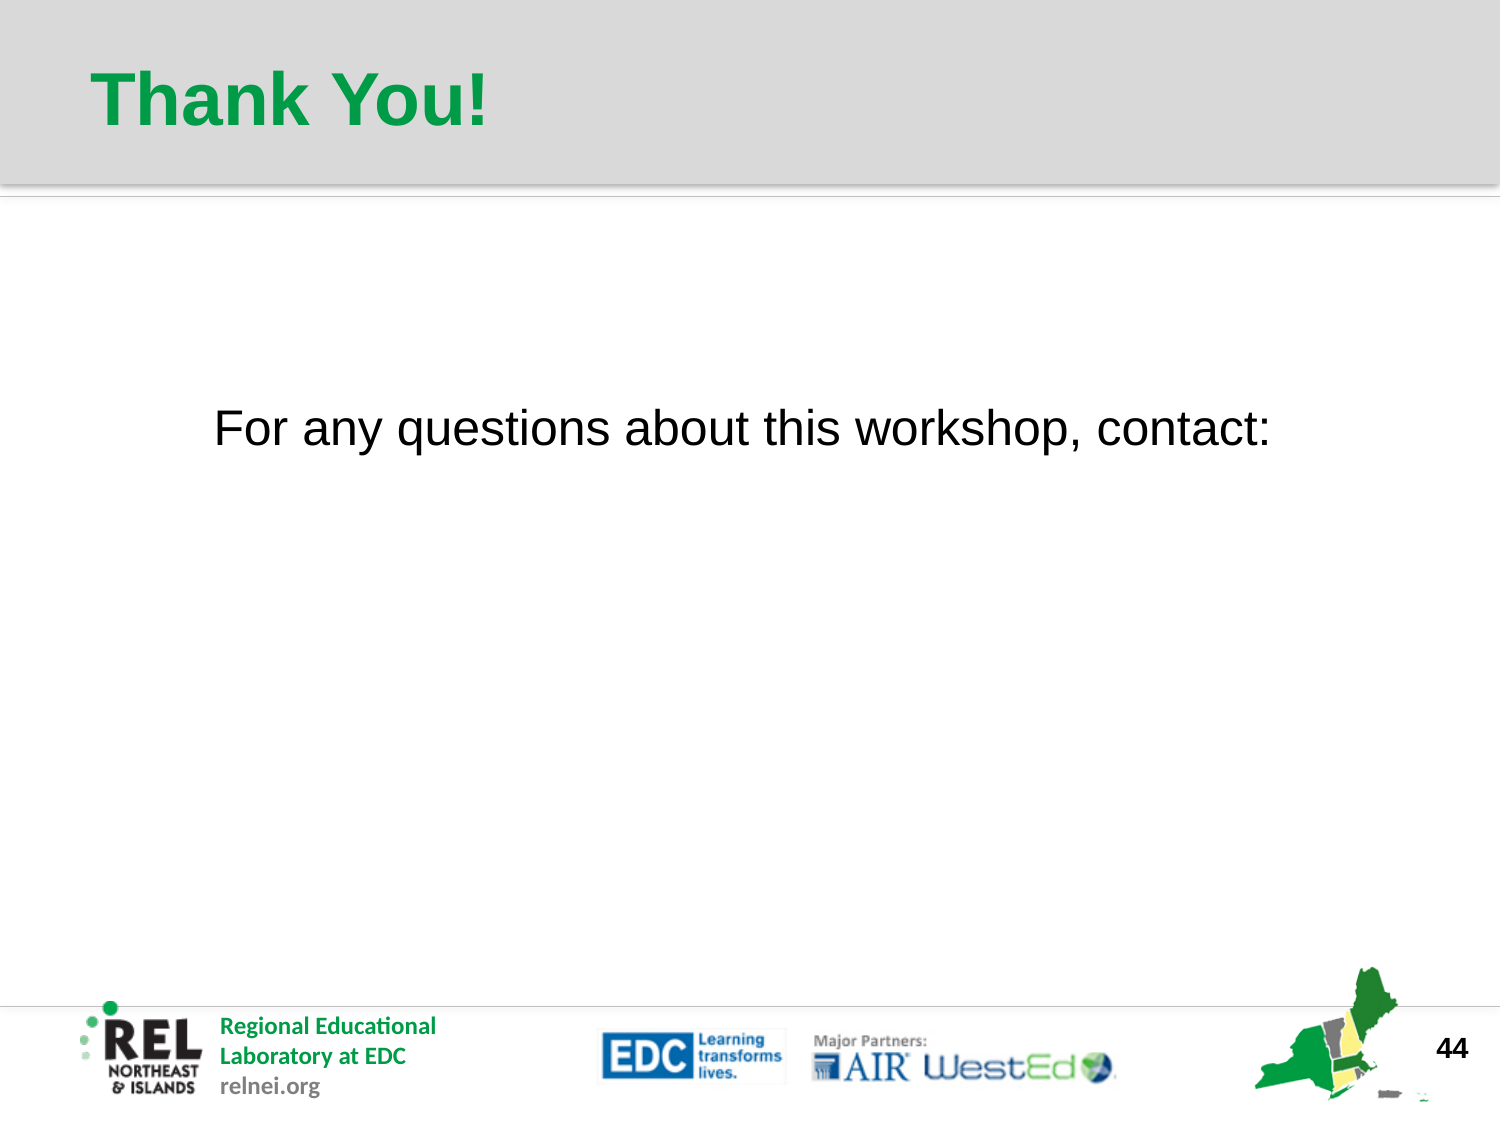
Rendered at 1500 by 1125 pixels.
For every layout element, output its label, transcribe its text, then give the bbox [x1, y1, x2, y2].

list For any questions about this workshop, contact: [75, 387, 1425, 982]
picture [1245, 964, 1442, 1103]
slide_number 44 [1392, 1017, 1484, 1077]
picture [80, 1001, 227, 1108]
title Thank You! [75, 25, 1425, 165]
picture [594, 1028, 1138, 1091]
